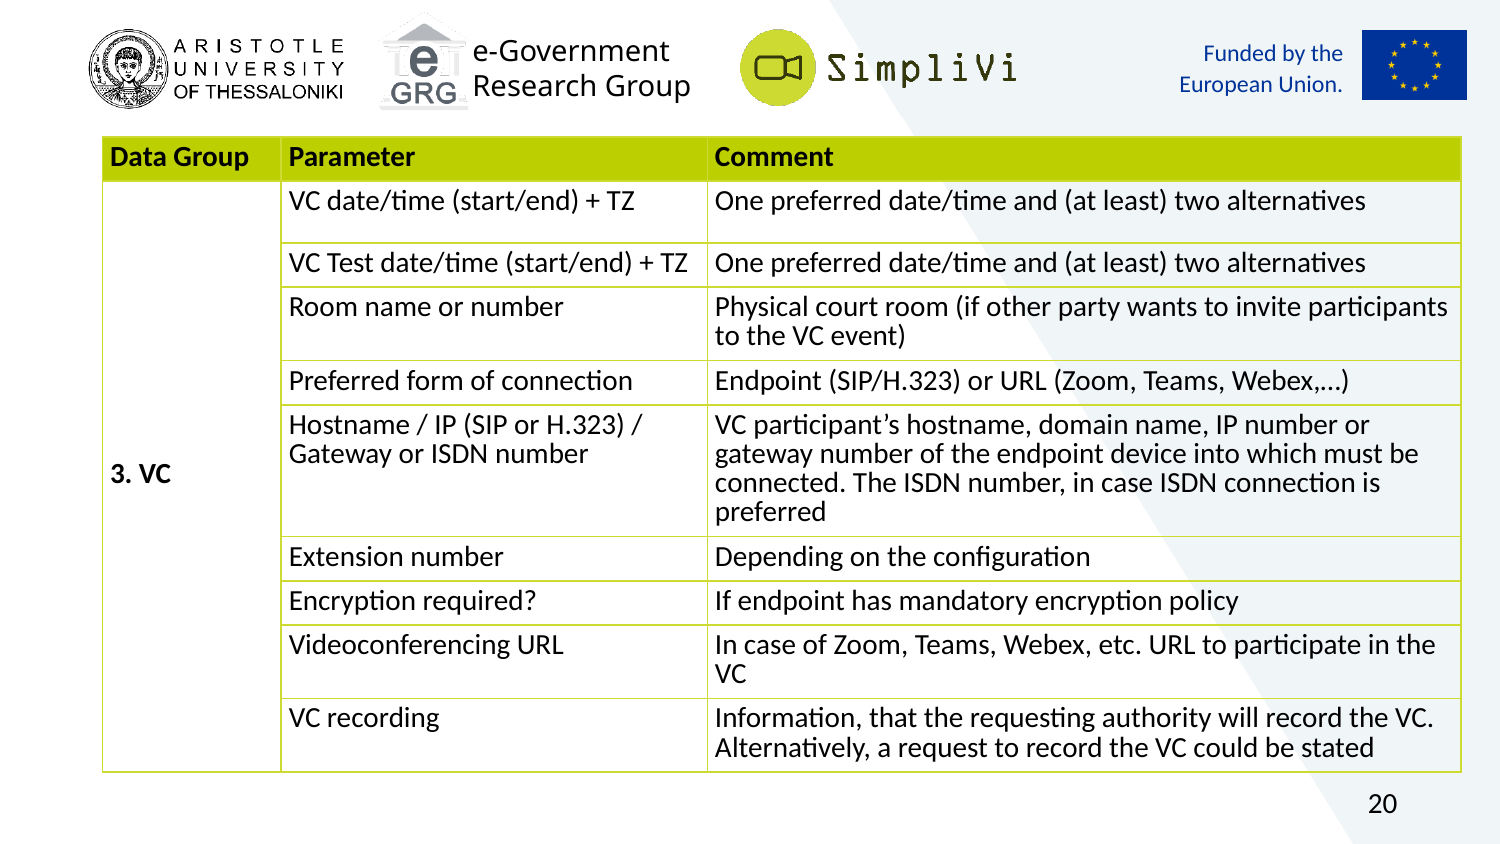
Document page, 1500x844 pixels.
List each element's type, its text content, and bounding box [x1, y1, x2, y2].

table_cell Endpoint (SIP/H.323) or URL (Zoom, Teams, Webex,…) [708, 361, 1460, 404]
table_cell Physical court room (if other party wants to invite participants to the VC event) [708, 288, 1460, 360]
table_cell In case of Zoom, Teams, Webex, etc. URL to participate in the VC [708, 626, 1460, 698]
table_cell VC Test date/time (start/end) + TZ [282, 244, 707, 286]
table_cell Depending on the configuration [708, 537, 1460, 580]
table_cell Extension number [282, 537, 707, 580]
table_cell Room name or number [282, 288, 707, 360]
table_cell Hostname / IP (SIP or H.323) / Gateway or ISDN number [282, 406, 707, 536]
table_header Data Group [103, 138, 280, 180]
table_cell Preferred form of connection [282, 361, 707, 404]
picture [0, 0, 1500, 844]
table_header Comment [708, 138, 1460, 180]
table_cell VC recording [282, 699, 707, 771]
table_cell Information, that the requesting authority will record the VC. Alternatively, a request to record the VC could be stated [708, 699, 1460, 771]
table_cell VC participant’s hostname, domain name, IP number or gateway number of the endpoint device into which must be connected. The ISDN number, in case ISDN connection is preferred [708, 406, 1460, 536]
table_cell VC date/time (start/end) + TZ [282, 182, 707, 242]
table_cell One preferred date/time and (at least) two alternatives [708, 244, 1460, 286]
table_cell Encryption required? [282, 582, 707, 624]
table_cell One preferred date/time and (at least) two alternatives [708, 182, 1460, 242]
table_cell Videoconferencing URL [282, 626, 707, 698]
table_header Parameter [282, 138, 707, 180]
table_cell If endpoint has mandatory encryption policy [708, 582, 1460, 624]
table_cell 3. VC [103, 182, 280, 771]
slide_number 20 [1239, 785, 1398, 819]
